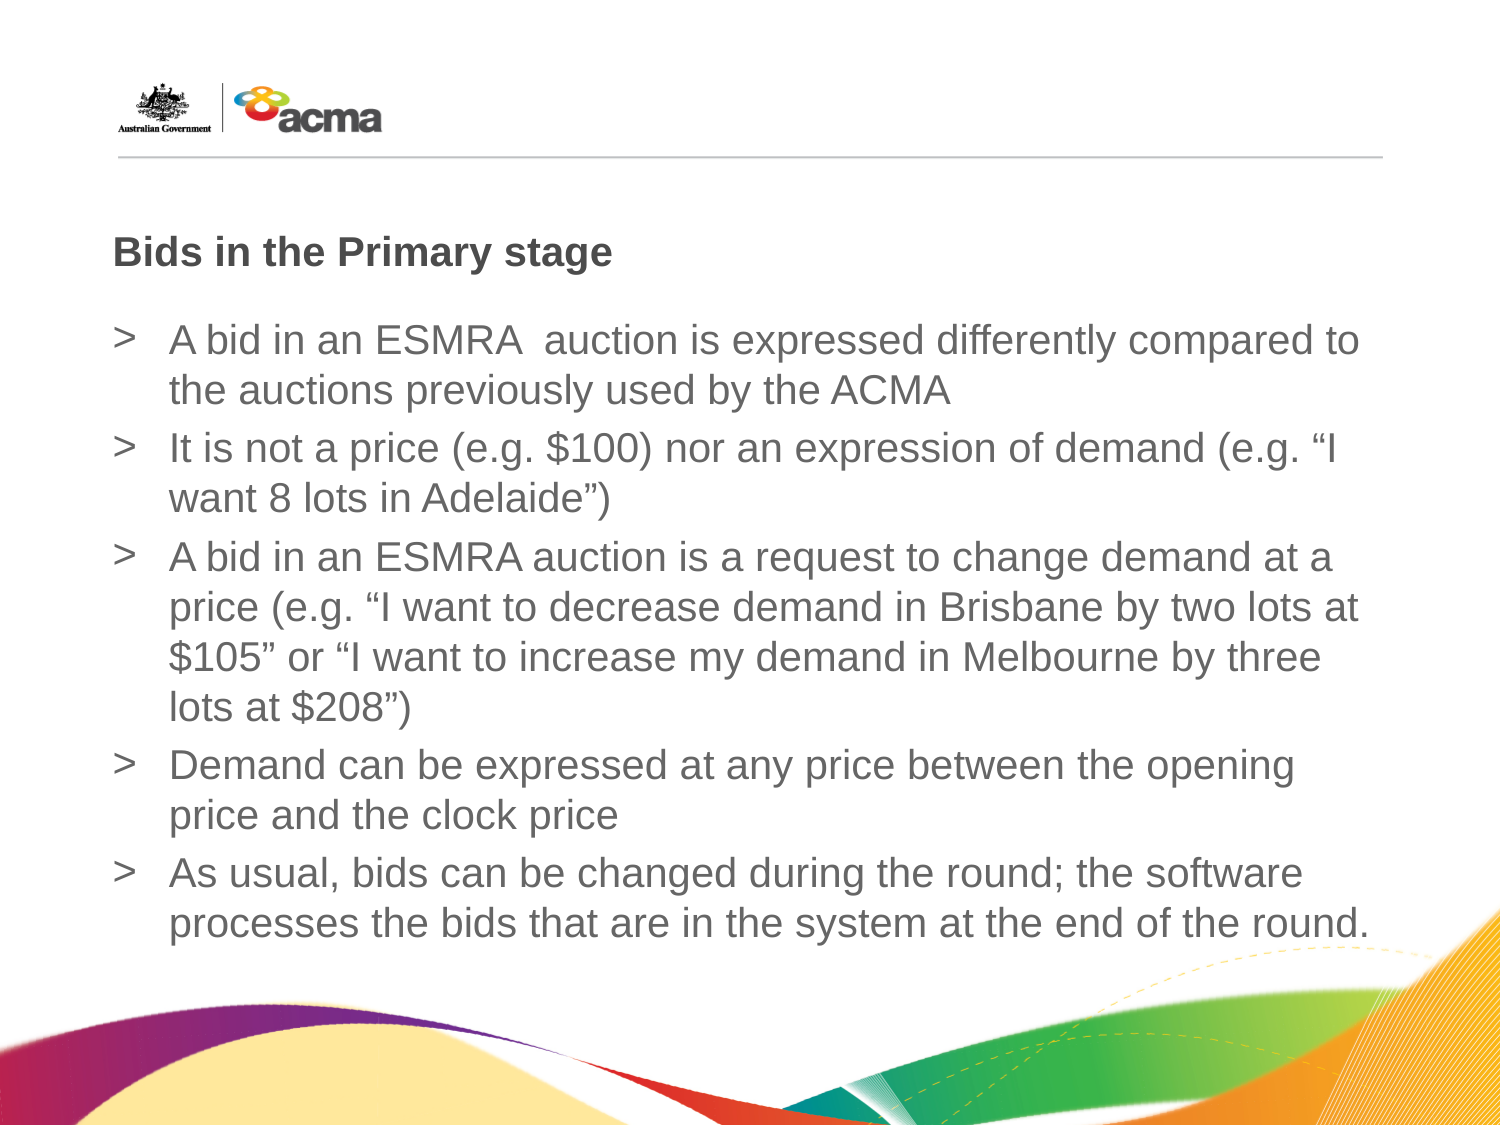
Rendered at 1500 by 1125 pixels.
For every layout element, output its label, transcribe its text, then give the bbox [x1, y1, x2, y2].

title Bids in the Primary stage [112, 224, 1388, 300]
list A bid in an ESMRA auction is expressed differently compared to the auctions previously used by the ACMA It is not a price (e.g. $100) nor an expression of demand (e.g. “I want 8 lots in Adelaide”) A bid in an ESMRA auction is a request to change demand at a price (e.g. “I want to decrease demand in Brisbane by two lots at $105” or “I want to increase my demand in Melbourne by three lots at $208”) Demand can be expressed at any price between the opening price and the clock price As usual, bids can be changed during the round; the software processes the bids that are in the system at the end of the round. [112, 312, 1388, 913]
picture [0, 0, 1500, 1125]
